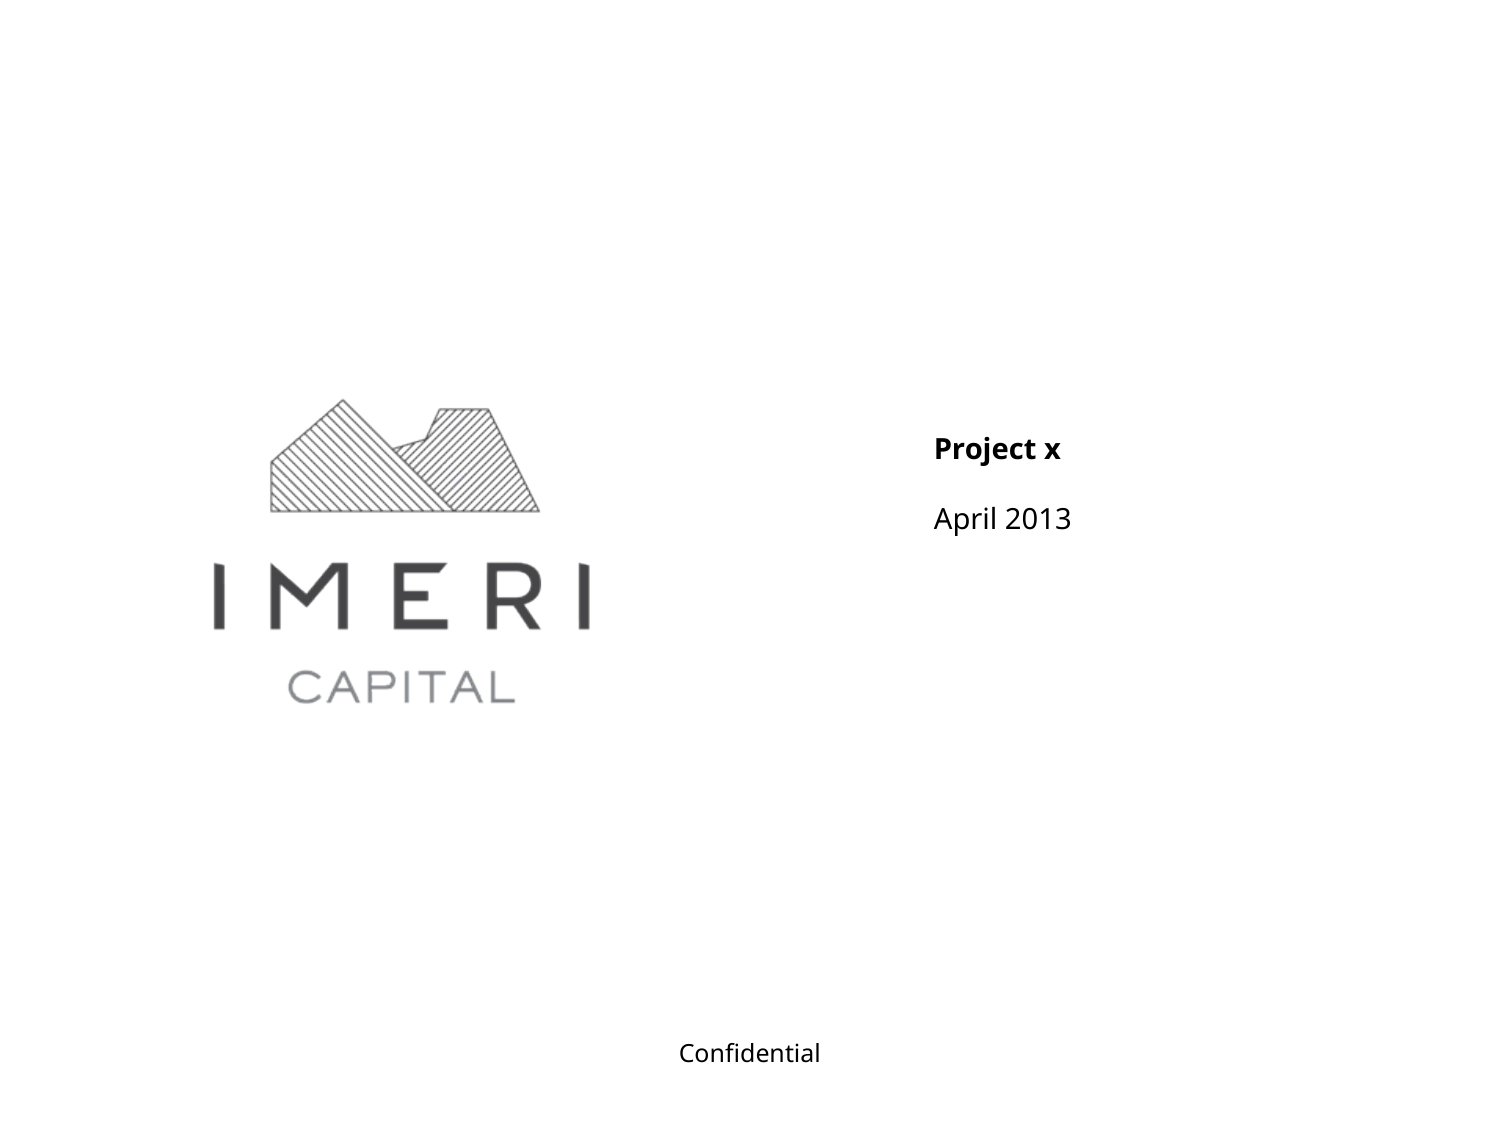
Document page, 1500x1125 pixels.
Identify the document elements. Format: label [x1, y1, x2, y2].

picture [195, 380, 609, 723]
